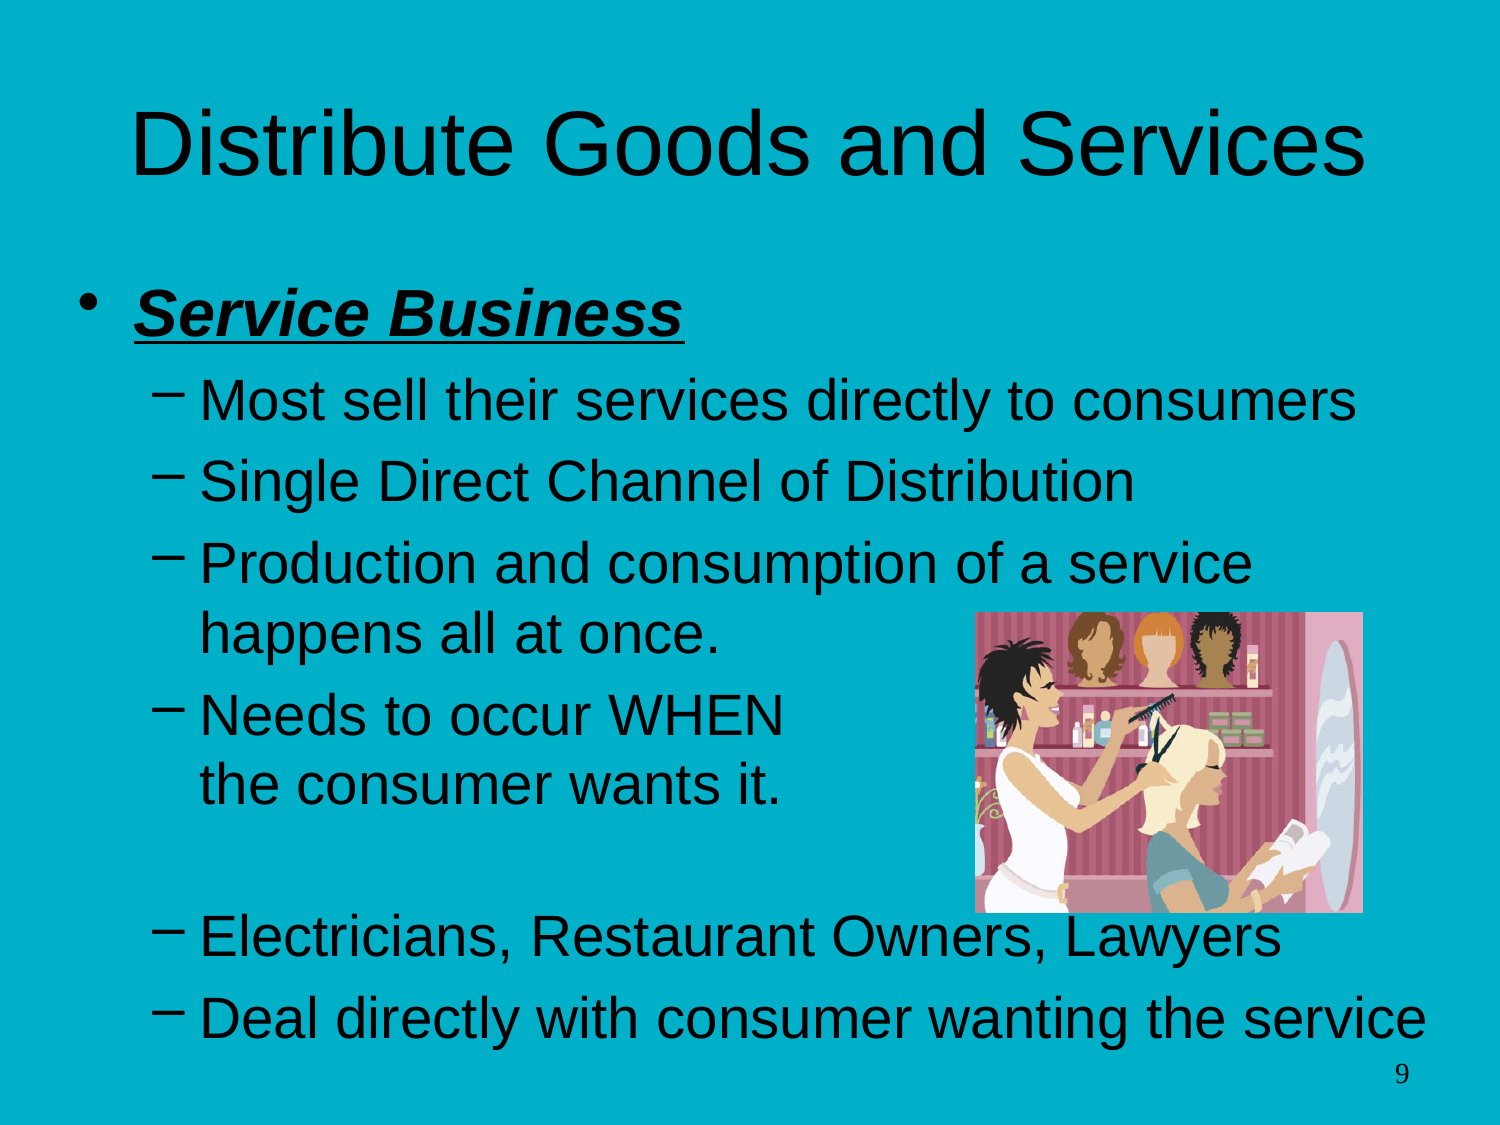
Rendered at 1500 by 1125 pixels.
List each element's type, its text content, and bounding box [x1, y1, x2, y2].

title Distribute Goods and Services [74, 44, 1426, 233]
list Service Business Most sell their services directly to consumers Single Direct Channel of Distribution Production and consumption of a service happens all at once. Needs to occur WHEN the consumer wants it. Electricians, Restaurant Owners, Lawyers Deal directly with consumer wanting the service [62, 262, 1463, 1026]
picture [974, 612, 1363, 913]
slide_number 9 [1074, 1046, 1426, 1125]
